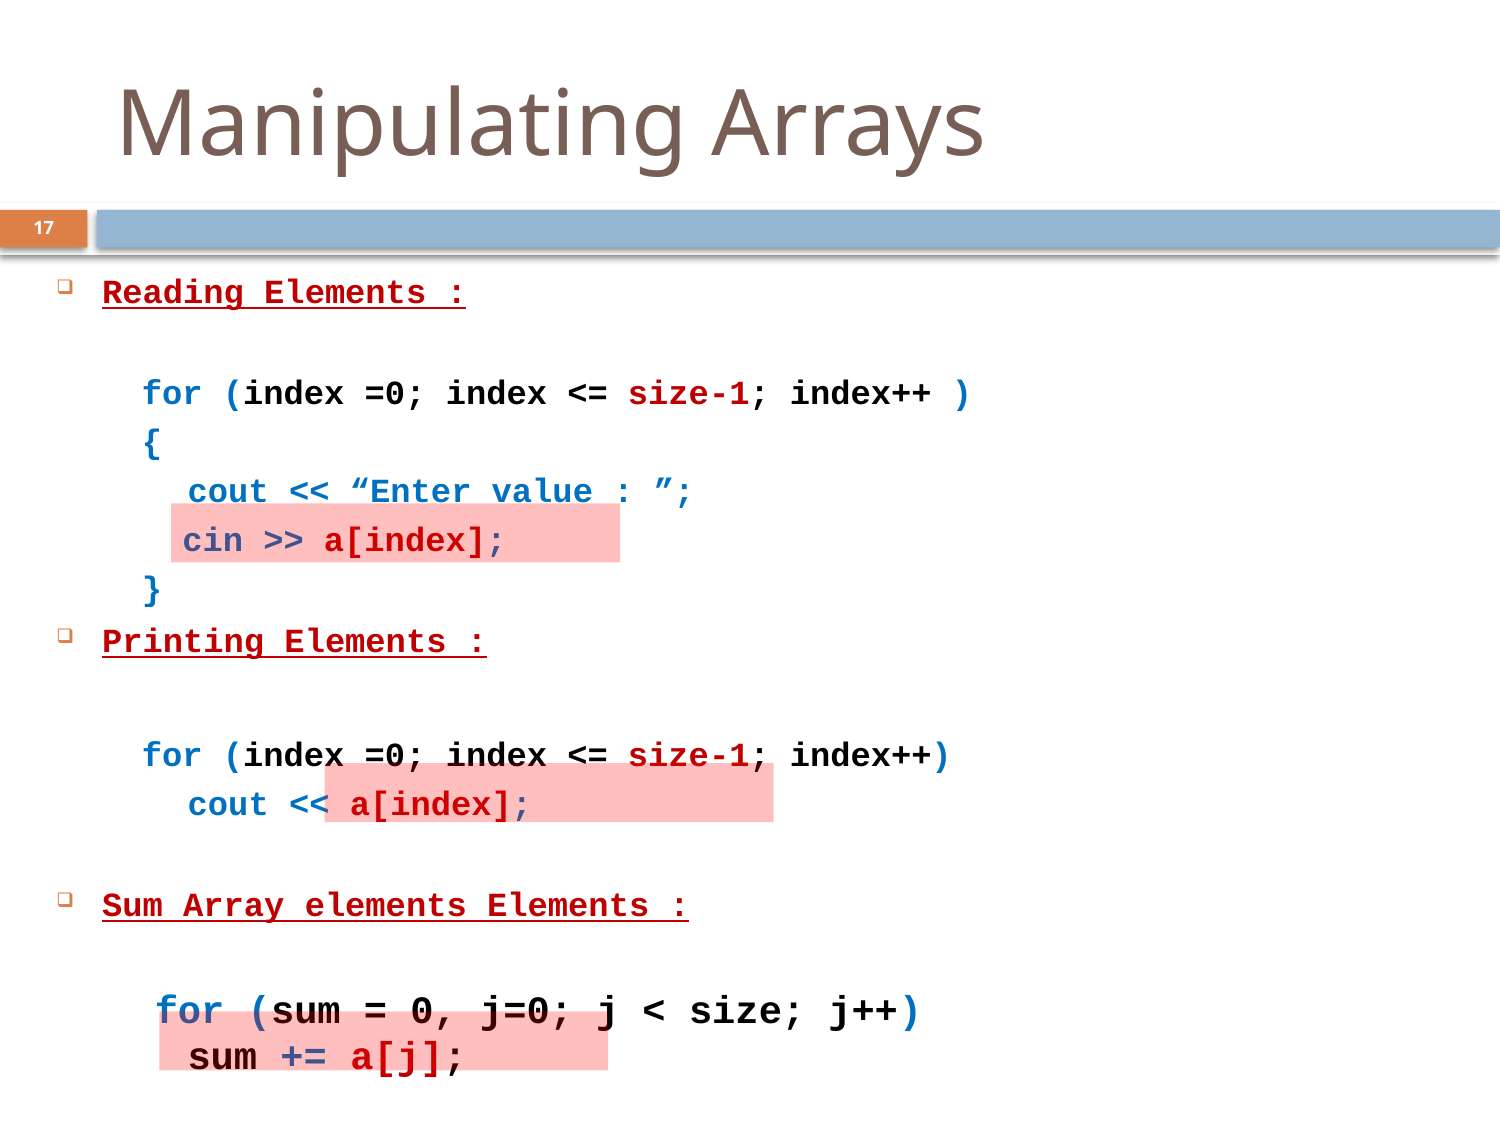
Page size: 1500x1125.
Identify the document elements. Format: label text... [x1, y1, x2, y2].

text_box [158, 1010, 610, 1072]
title Manipulating Arrays [100, 37, 1439, 201]
text_box [170, 502, 622, 564]
list Reading Elements : for (index =0; index <= size-1; index++ ) { cout << “Enter value : ”; cin >> a[index]; } Printing Elements : for (index =0; index <= size-1; index++) cout << a[index]; Sum Array elements Elements : for (sum = 0, j=0; j < size; j++) sum += a[j]; [41, 262, 1439, 1095]
text_box [323, 762, 775, 824]
slide_number 17 [0, 208, 88, 249]
